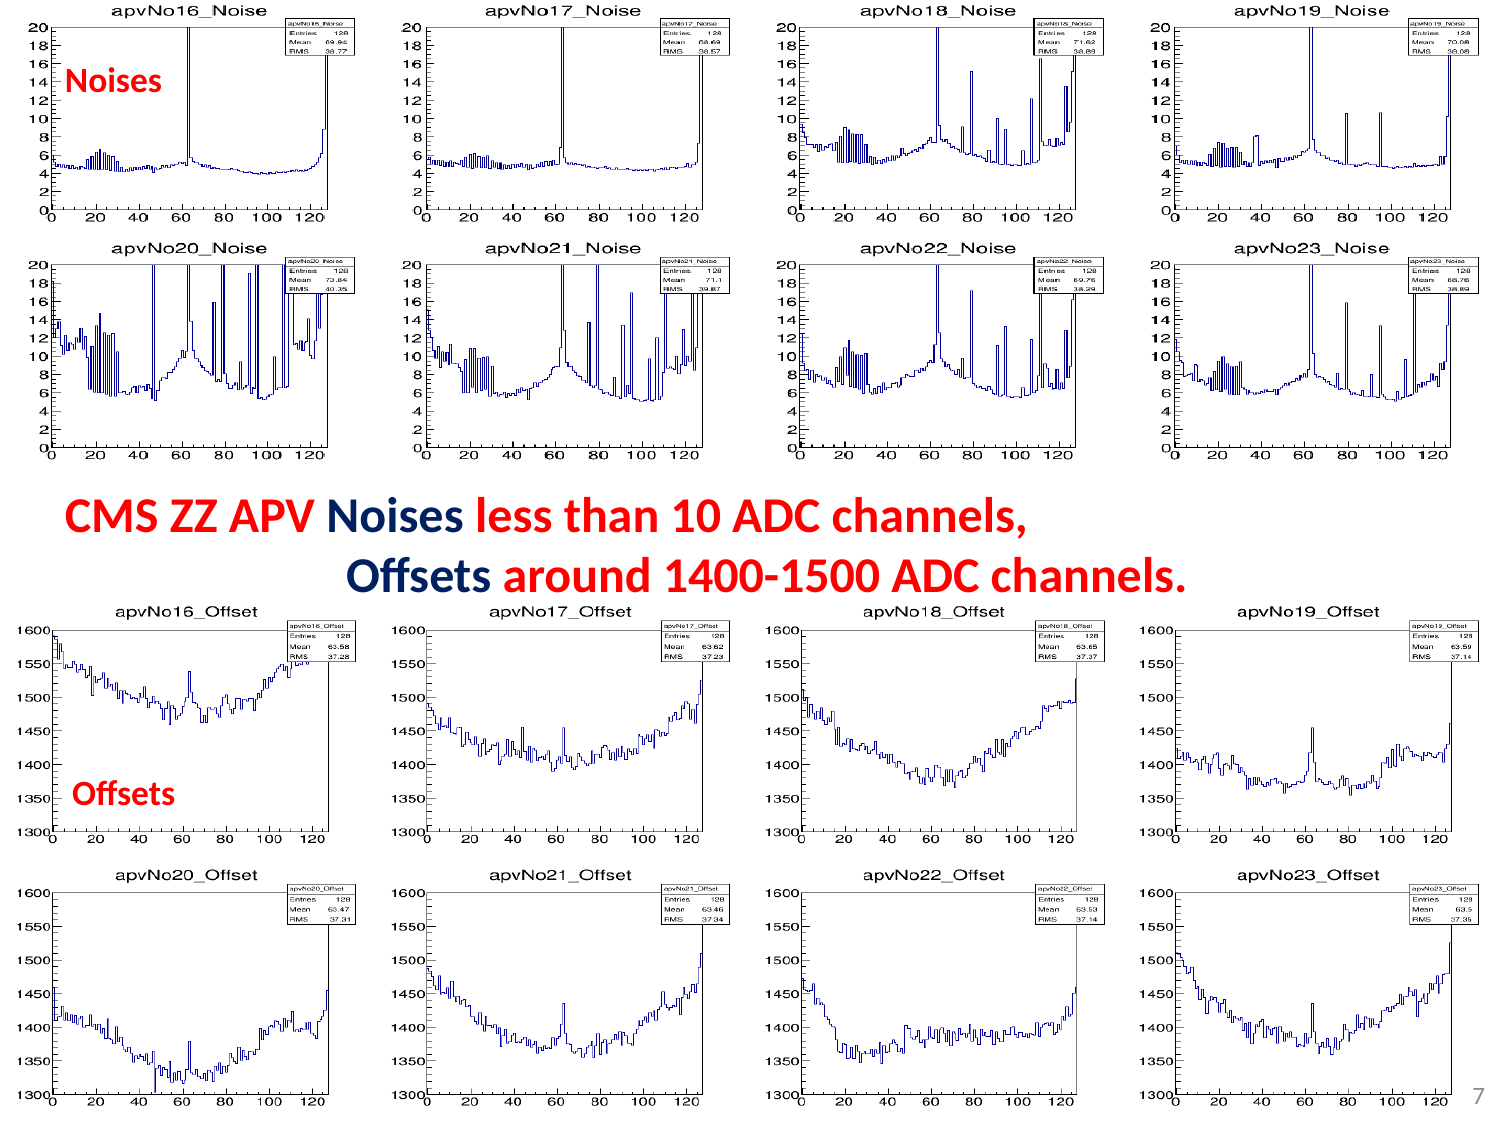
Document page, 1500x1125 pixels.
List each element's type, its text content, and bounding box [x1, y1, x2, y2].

picture [2, 0, 1500, 476]
picture [2, 599, 1500, 1125]
text_box CMS ZZ APV Noises less than 10 ADC channels, Offsets around 1400-1500 ADC channels. [50, 484, 1450, 598]
